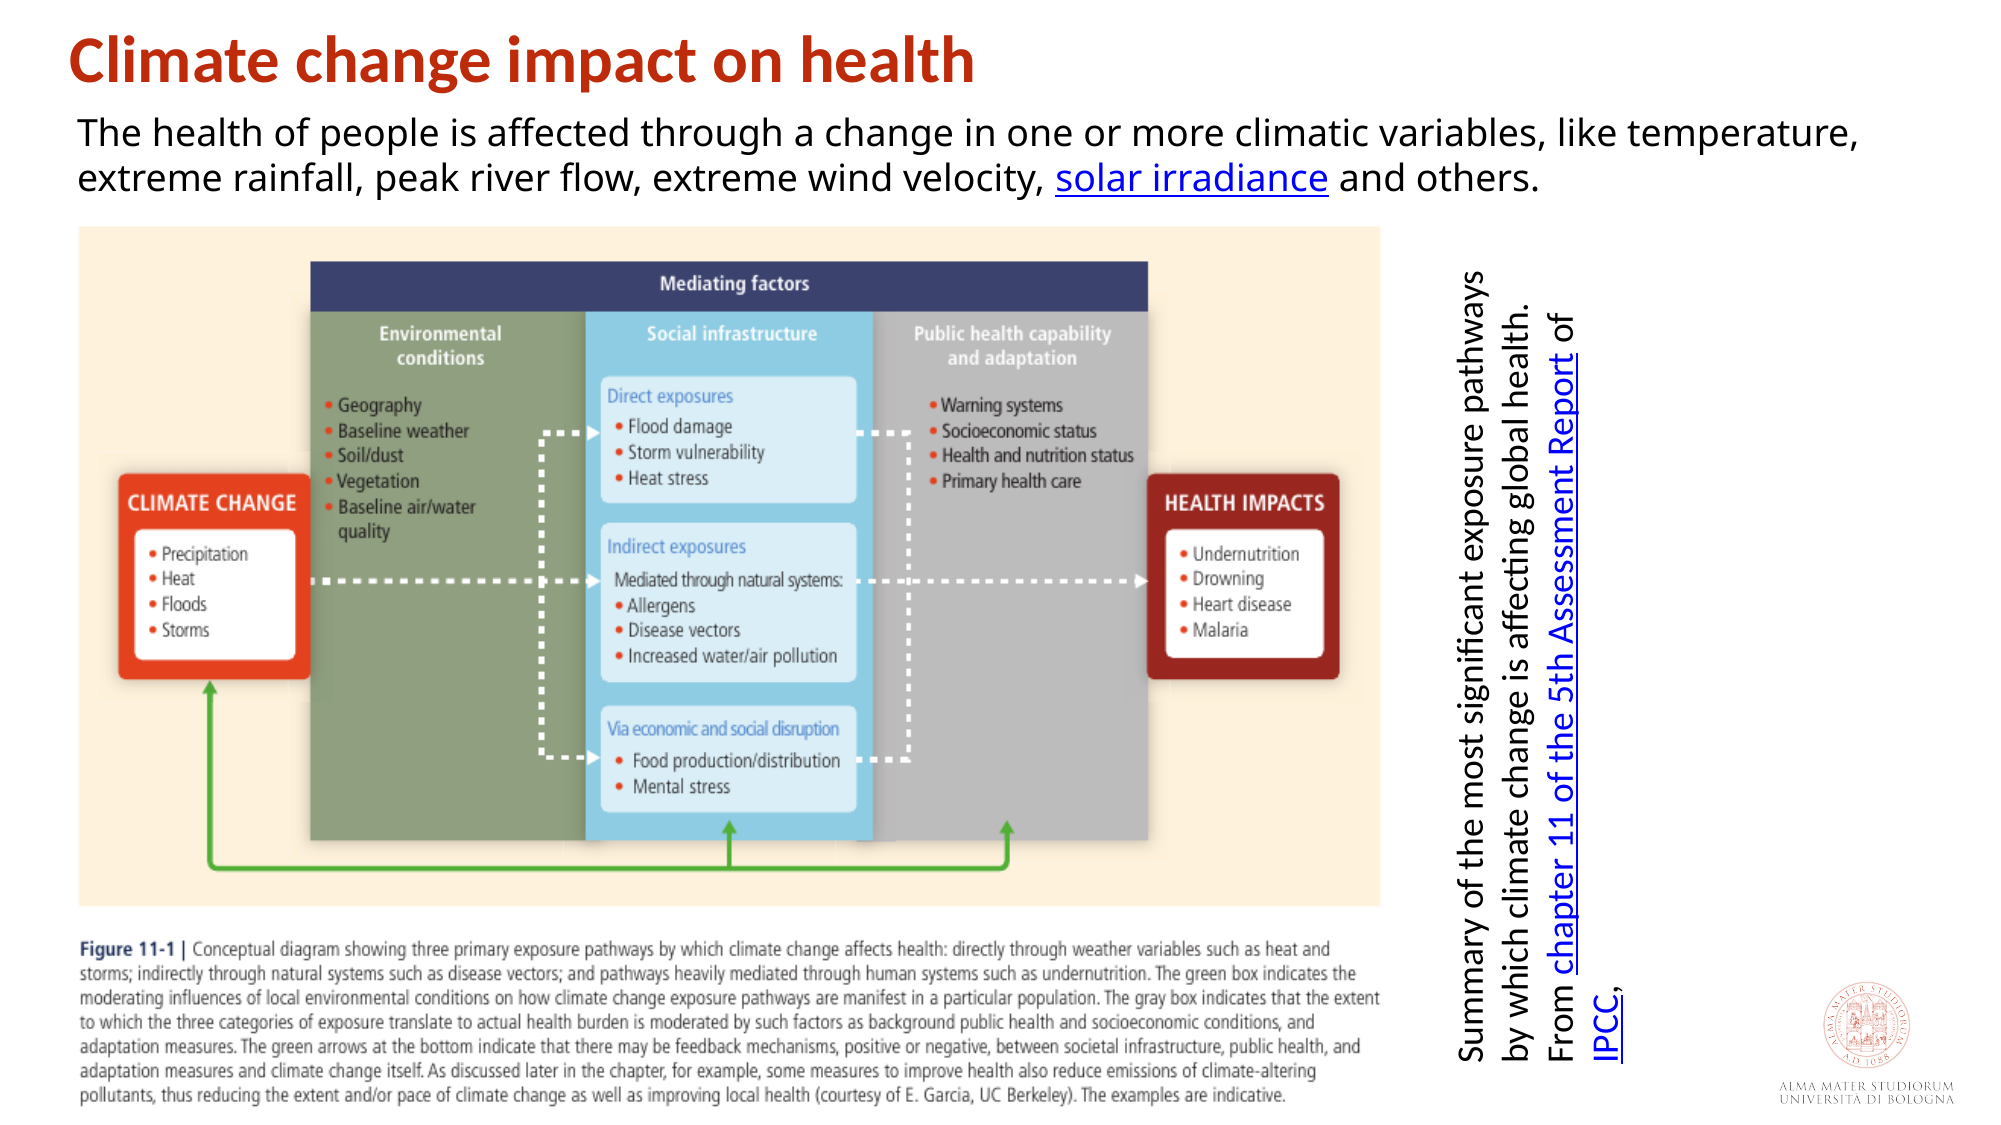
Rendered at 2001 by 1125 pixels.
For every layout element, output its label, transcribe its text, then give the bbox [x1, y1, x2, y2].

list Climate change impact on health [55, 42, 1898, 149]
picture [66, 209, 1390, 1109]
picture [1752, 964, 1981, 1118]
text_box Summary of the most significant exposure pathways by which climate change is affecting global health. From chapter 11 of the 5th Assessment Report of IPCC, [1437, 255, 1633, 1079]
list The health of people is affected through a change in one or more climatic variables, like temperature, extreme rainfall, peak river flow, extreme wind velocity, solar irradiance and others. [62, 101, 1957, 197]
